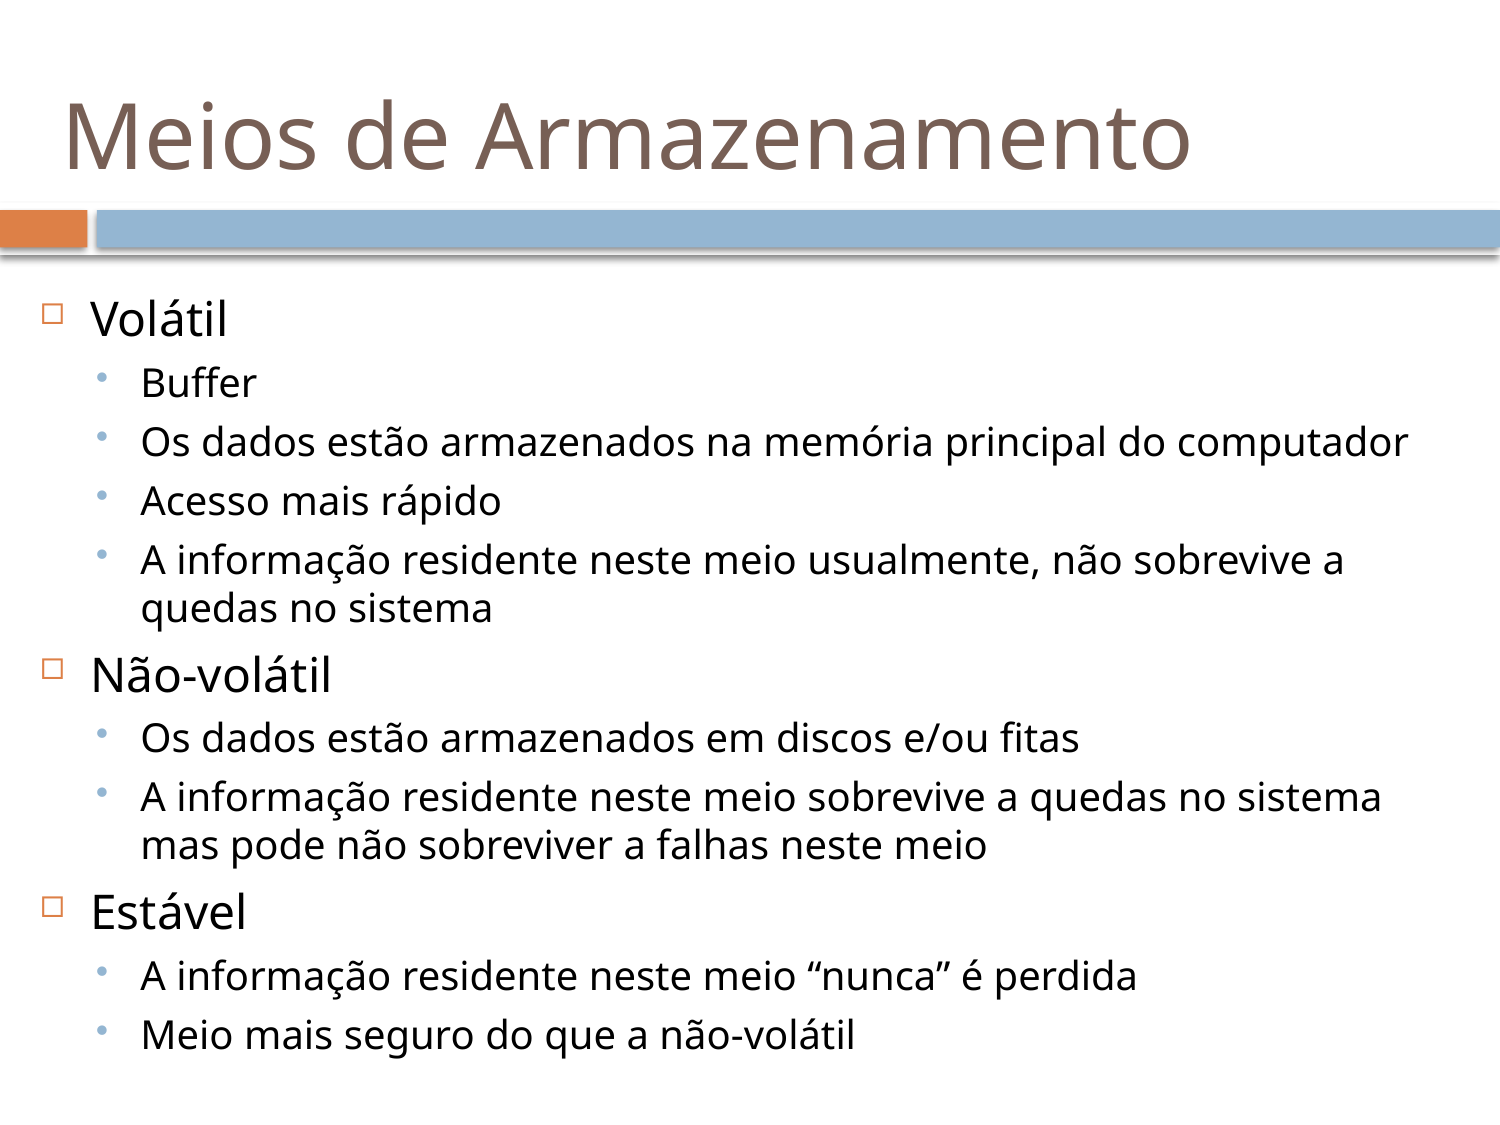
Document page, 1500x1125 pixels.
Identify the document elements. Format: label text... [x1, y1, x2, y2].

title Meios de Armazenamento [46, 70, 1447, 196]
list Volátil Buffer Os dados estão armazenados na memória principal do computador Acesso mais rápido A informação residente neste meio usualmente, não sobrevive a quedas no sistema Não-volátil Os dados estão armazenados em discos e/ou fitas A informação residente neste meio sobrevive a quedas no sistema mas pode não sobreviver a falhas neste meio Estável A informação residente neste meio “nunca” é perdida Meio mais seguro do que a não-volátil [24, 281, 1463, 1075]
